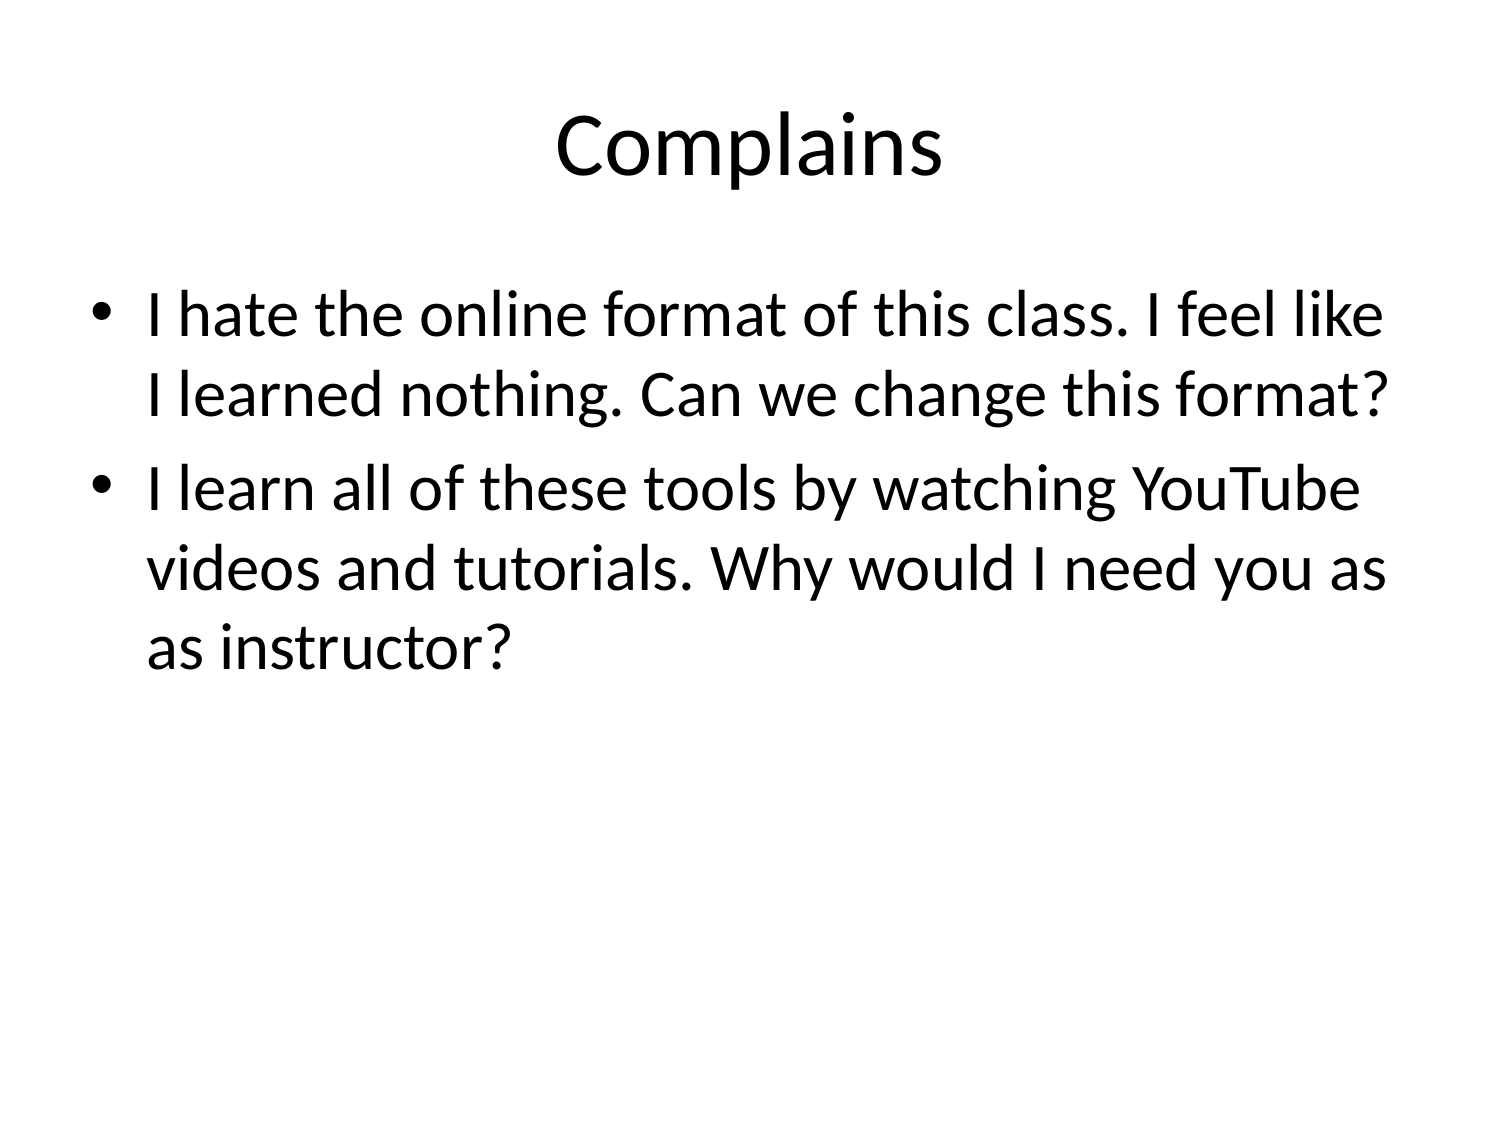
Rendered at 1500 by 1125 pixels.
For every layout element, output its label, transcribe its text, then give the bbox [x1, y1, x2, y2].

list I hate the online format of this class. I feel like I learned nothing. Can we change this format? I learn all of these tools by watching YouTube videos and tutorials. Why would I need you as as instructor? [75, 262, 1425, 1005]
title Complains [75, 45, 1425, 233]
